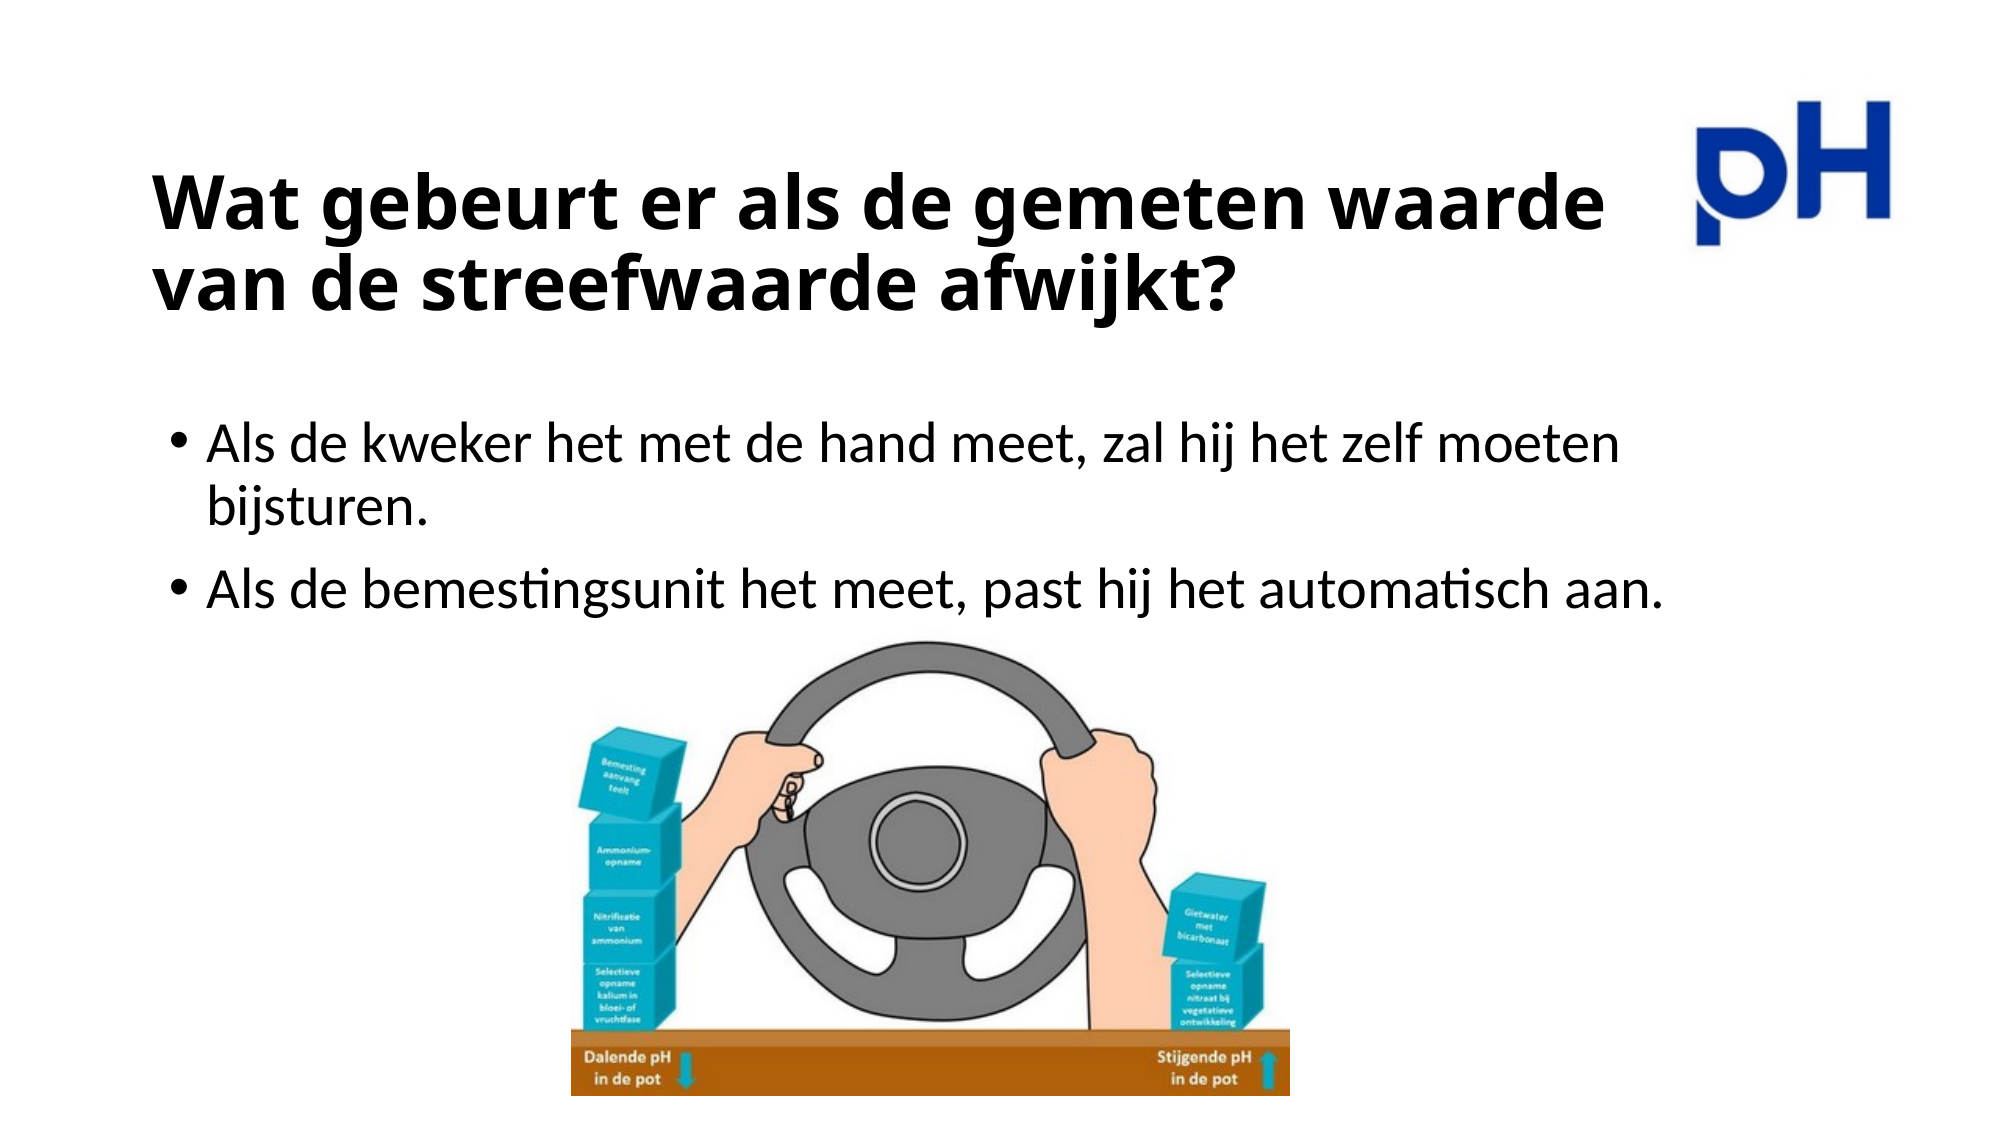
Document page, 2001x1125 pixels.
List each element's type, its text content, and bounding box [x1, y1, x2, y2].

picture [1616, 0, 1968, 352]
title Wat gebeurt er als de gemeten waarde van de streefwaarde afwijkt? [137, 136, 1863, 355]
list Als de kweker het met de hand meet, zal hij het zelf moeten bijsturen. Als de bemestingsunit het meet, past hij het automatisch aan. [153, 404, 1863, 1014]
picture [571, 628, 1290, 1097]
